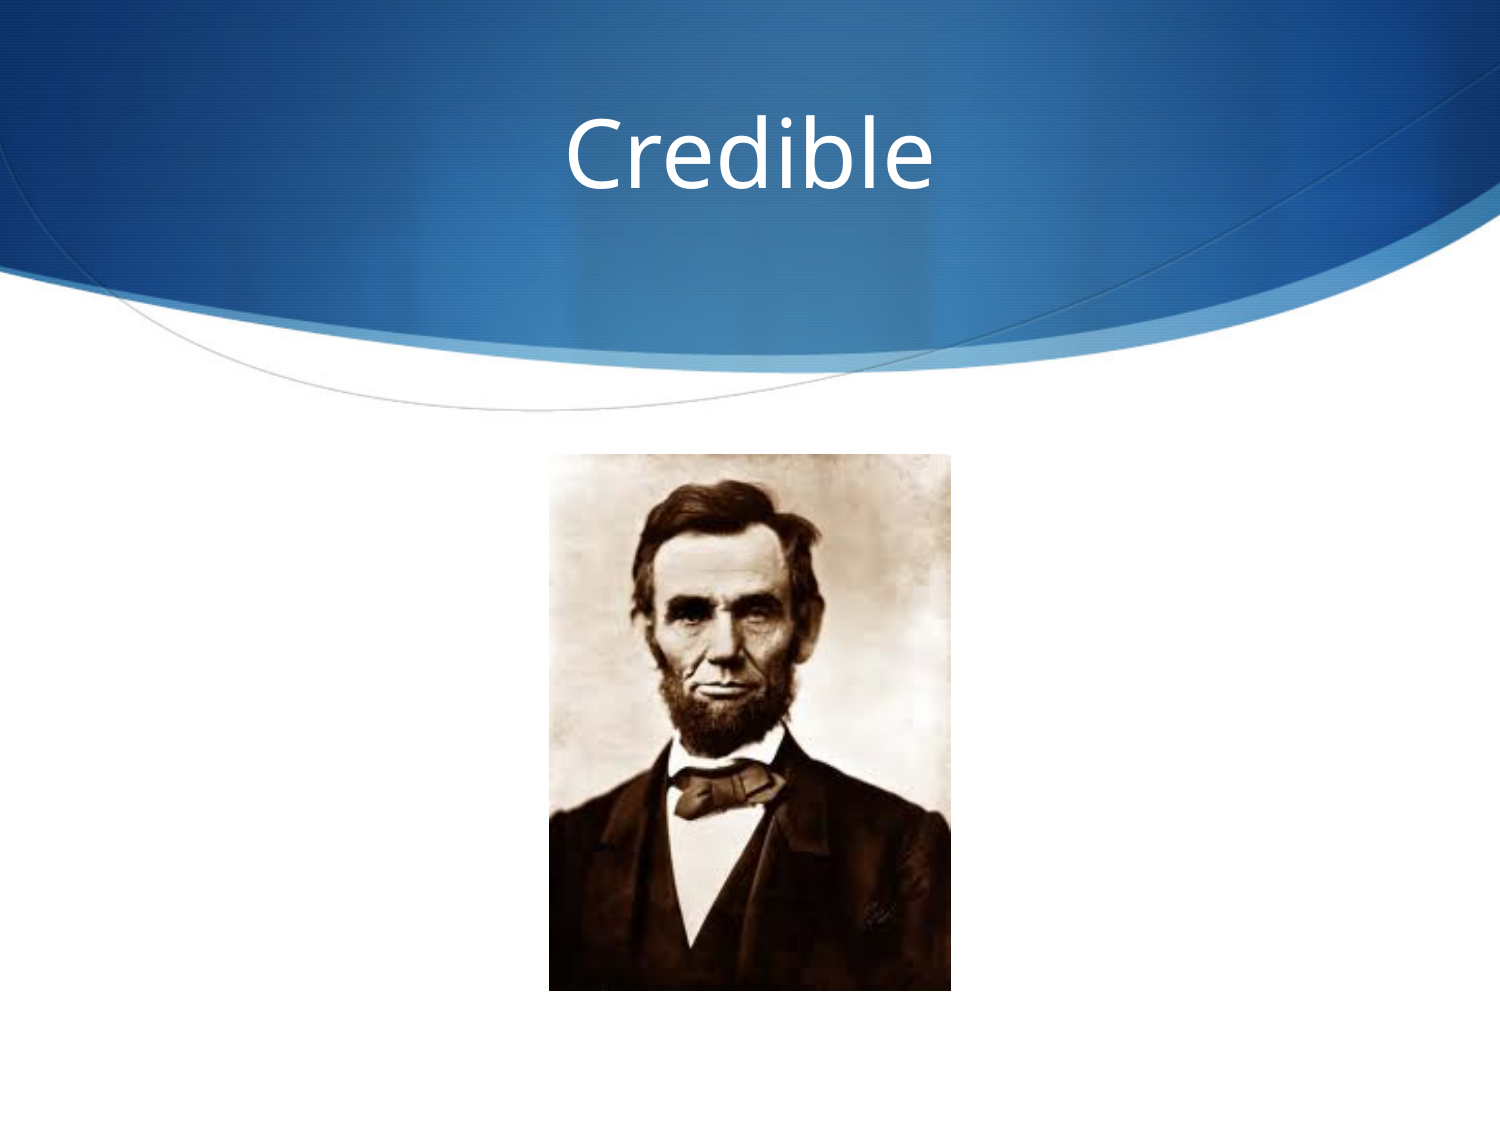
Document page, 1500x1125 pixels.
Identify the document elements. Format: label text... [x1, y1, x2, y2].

picture [0, 0, 1500, 1125]
title Credible [75, 56, 1425, 245]
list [120, 453, 1379, 991]
